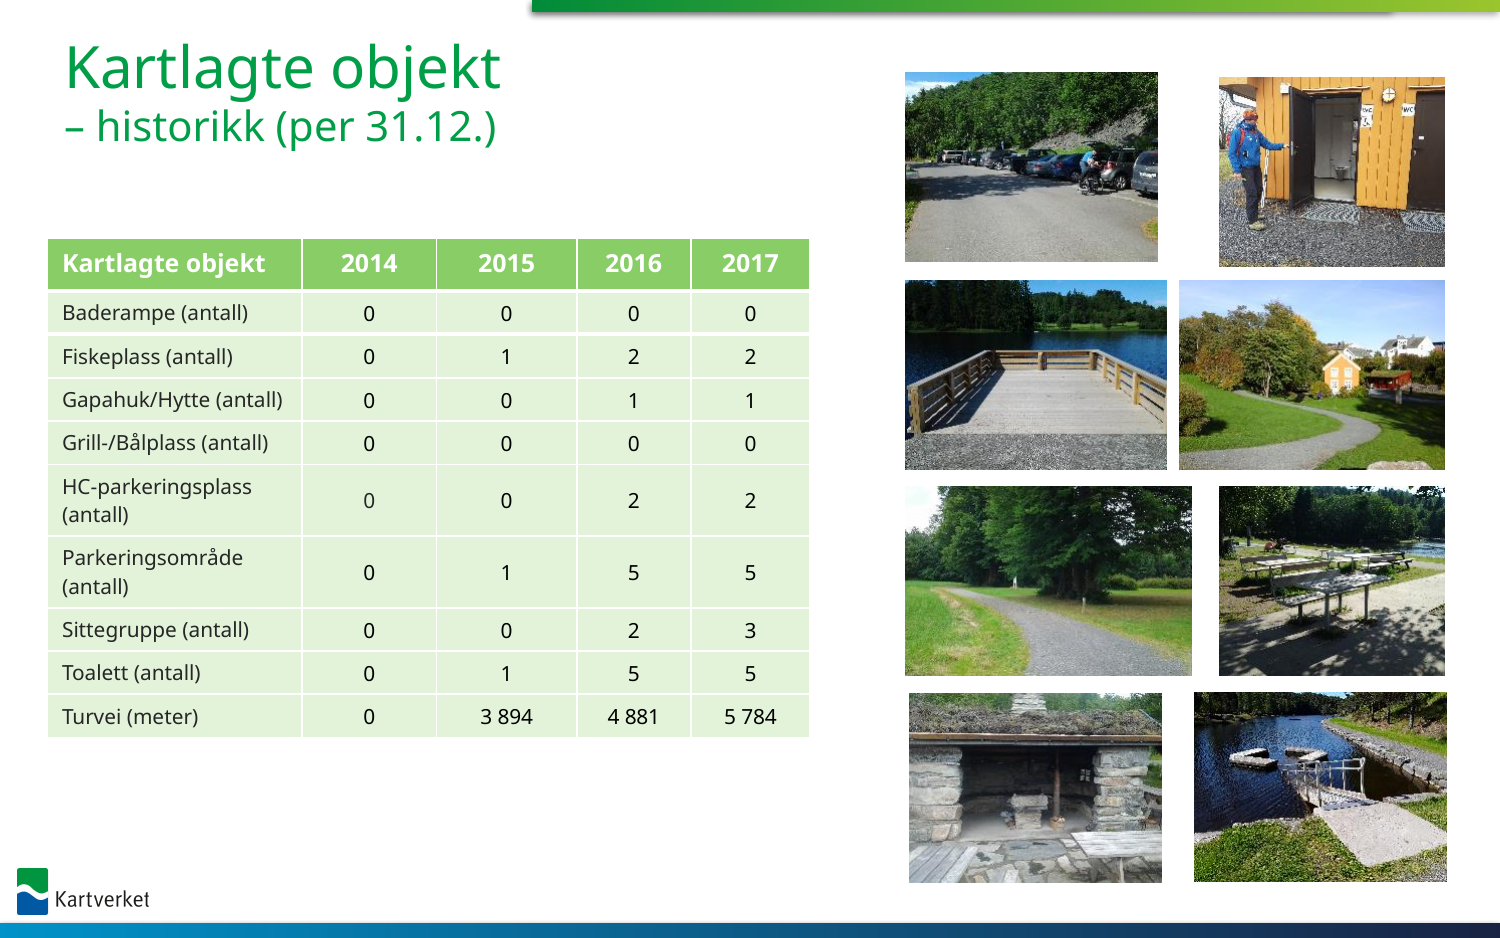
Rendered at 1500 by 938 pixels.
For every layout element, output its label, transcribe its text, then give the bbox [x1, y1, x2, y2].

table_cell Grill-/Bålplass (antall) [48, 422, 301, 464]
table_cell 0 [437, 609, 576, 650]
table_cell Parkeringsområde (antall) [48, 537, 301, 607]
table_cell 0 [437, 465, 576, 535]
table_cell 2 [578, 609, 690, 650]
table_cell 2 [692, 465, 809, 535]
picture [1219, 77, 1445, 267]
picture [905, 280, 1167, 470]
table_cell 0 [437, 422, 576, 464]
table_cell 5 784 [692, 695, 809, 737]
table_cell 2 [578, 465, 690, 535]
table_cell 1 [437, 652, 576, 693]
table_header Kartlagte objekt [48, 239, 301, 289]
table_cell 0 [578, 422, 690, 464]
table_cell Fiskeplass (antall) [48, 336, 301, 377]
picture [1194, 692, 1448, 882]
table_cell 0 [578, 293, 690, 332]
table_cell 3 [692, 609, 809, 650]
table_cell Sittegruppe (antall) [48, 609, 301, 650]
table_cell 0 [303, 422, 436, 464]
table_cell 0 [437, 379, 576, 420]
table_cell 0 [303, 379, 436, 420]
table_cell 0 [692, 422, 809, 464]
picture [905, 486, 1193, 676]
table_header 2015 [437, 239, 576, 289]
picture [1219, 486, 1445, 676]
table_header 2017 [692, 239, 809, 289]
table_cell 0 [303, 695, 436, 737]
table_cell 4 881 [578, 695, 690, 737]
table_cell 2 [692, 336, 809, 377]
table_cell 1 [692, 379, 809, 420]
table_cell Baderampe (antall) [48, 293, 301, 332]
table_cell 5 [692, 652, 809, 693]
table_cell HC-parkeringsplass (antall) [48, 465, 301, 535]
text_box Kartlagte objekt – historikk (per 31.12.) [49, 14, 1431, 158]
table_cell Gapahuk/Hytte (antall) [48, 379, 301, 420]
table_header 2014 [303, 239, 436, 289]
table_cell 5 [692, 537, 809, 607]
table_cell 0 [692, 293, 809, 332]
table_cell 1 [578, 379, 690, 420]
table_header 2016 [578, 239, 690, 289]
picture [1179, 280, 1445, 470]
table_cell 0 [437, 293, 576, 332]
table_cell 3 894 [437, 695, 576, 737]
table_cell 2 [578, 336, 690, 377]
table_cell 0 [303, 465, 436, 535]
table_cell 0 [303, 652, 436, 693]
table_cell Turvei (meter) [48, 695, 301, 737]
table_cell 5 [578, 652, 690, 693]
picture [909, 693, 1163, 884]
table_cell 0 [303, 293, 436, 332]
picture [905, 72, 1158, 262]
table_cell Toalett (antall) [48, 652, 301, 693]
table_cell 1 [437, 537, 576, 607]
table_cell 1 [437, 336, 576, 377]
table_cell 0 [303, 537, 436, 607]
table_cell 5 [578, 537, 690, 607]
table_cell 0 [303, 609, 436, 650]
table_cell 0 [303, 336, 436, 377]
